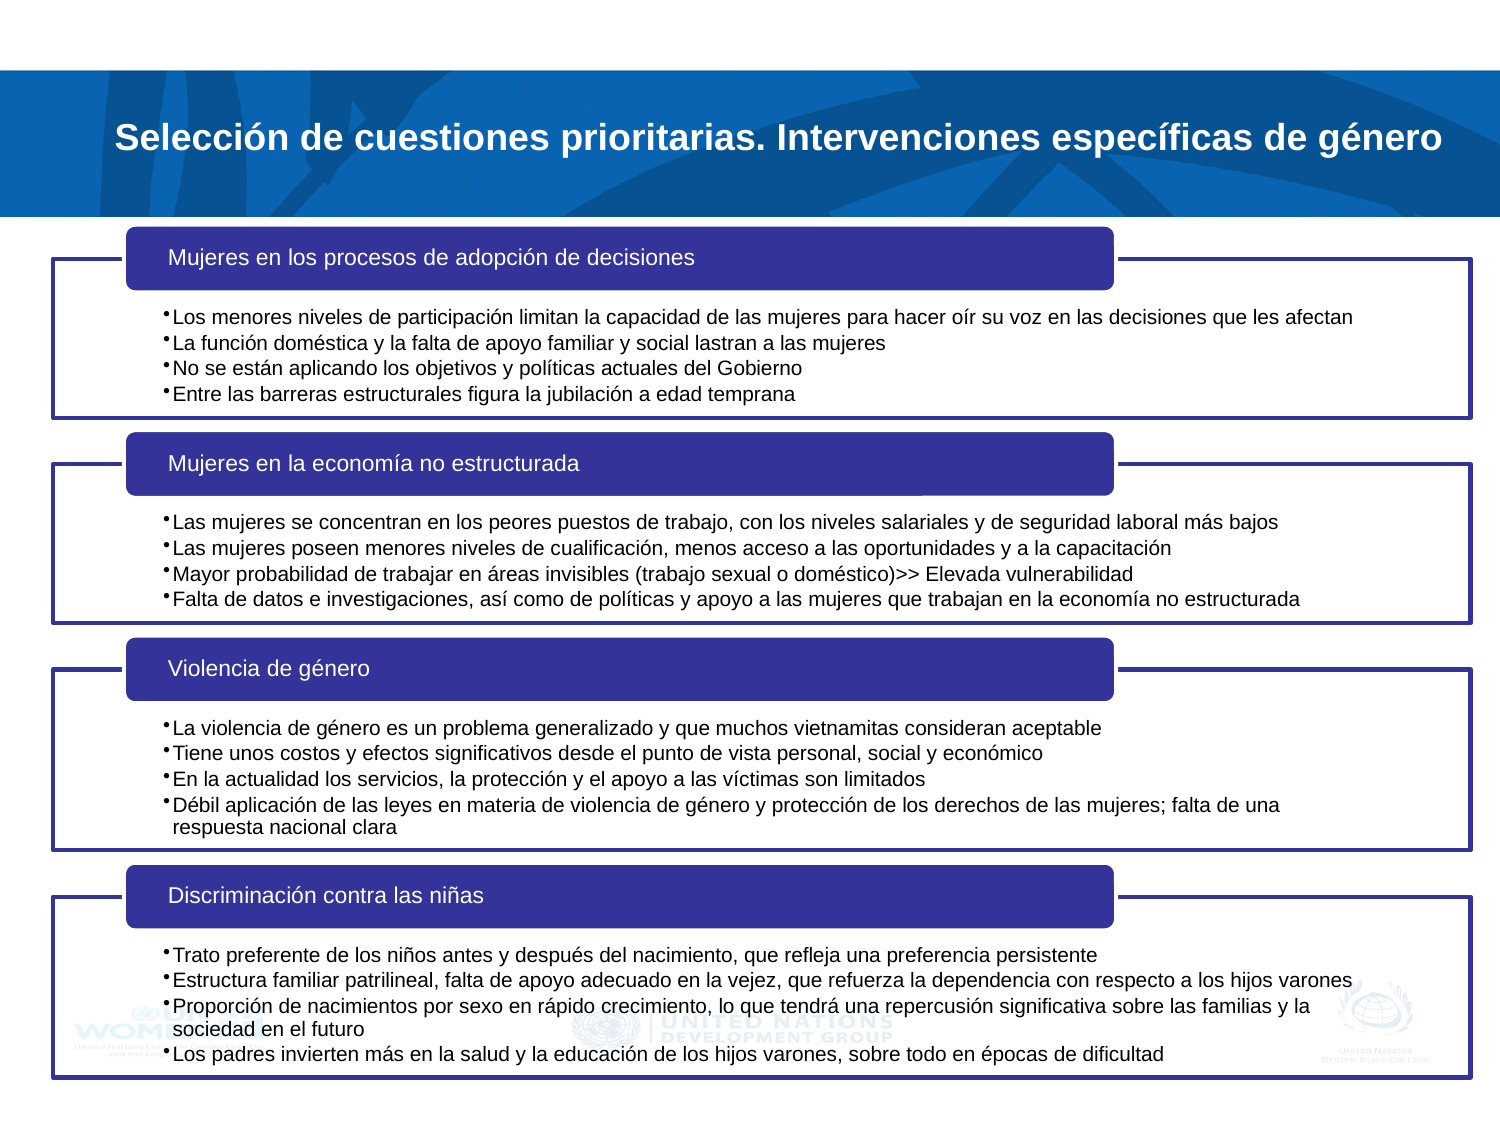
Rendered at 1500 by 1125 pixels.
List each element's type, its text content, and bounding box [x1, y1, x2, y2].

picture [0, 70, 1500, 217]
title Selección de cuestiones prioritarias. Intervenciones específicas de género [52, 66, 1459, 205]
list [52, 219, 1471, 1083]
